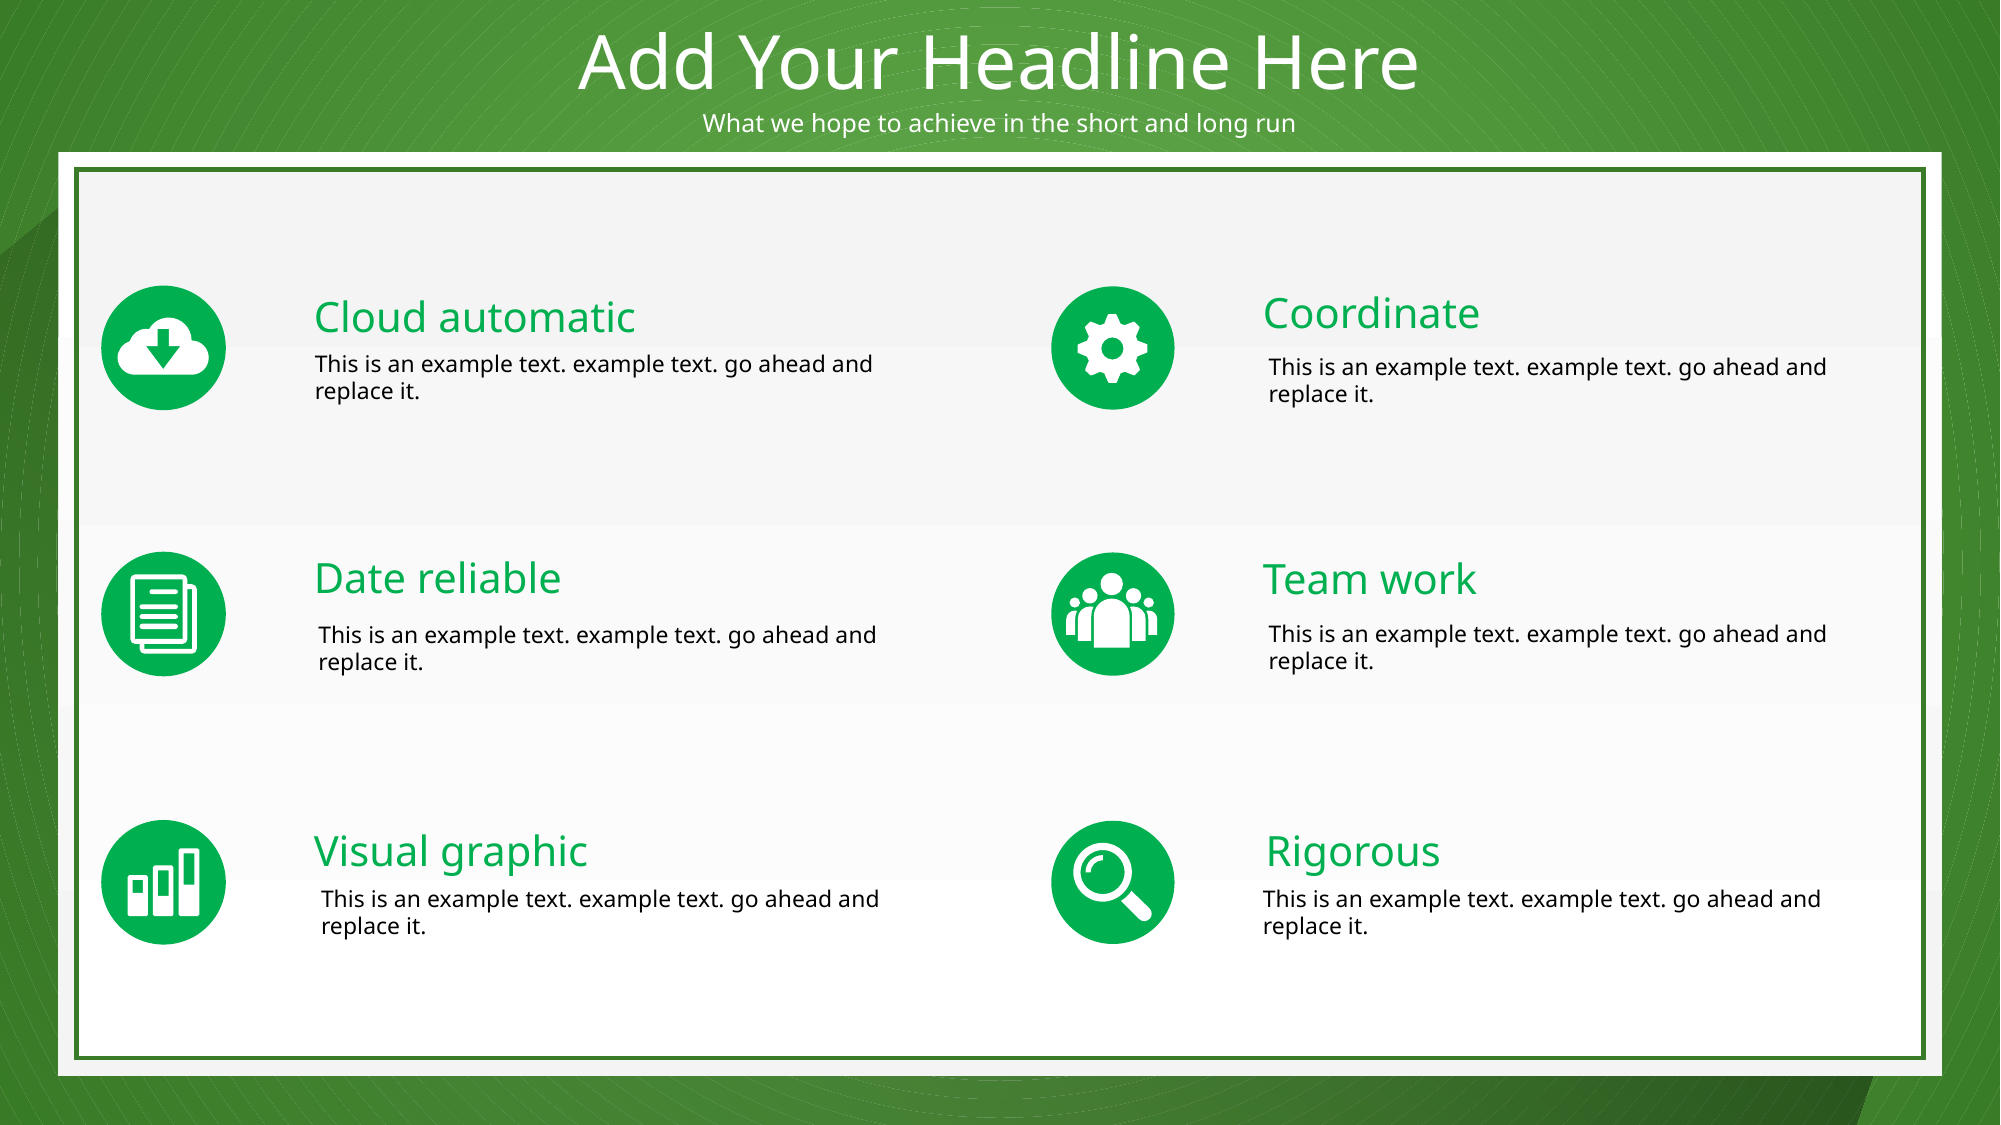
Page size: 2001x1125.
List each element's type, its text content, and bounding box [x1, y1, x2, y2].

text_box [101, 819, 226, 945]
text_box What we hope to achieve in the short and long run [687, 97, 1313, 145]
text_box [101, 551, 226, 677]
text_box [0, 206, 1874, 1125]
text_box Add Your Headline Here [563, 7, 1437, 113]
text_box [1248, 817, 1893, 920]
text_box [298, 282, 971, 386]
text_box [298, 544, 952, 656]
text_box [1248, 545, 1899, 656]
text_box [1051, 820, 1175, 944]
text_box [101, 285, 226, 411]
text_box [1051, 552, 1175, 676]
text_box [76, 168, 1924, 1059]
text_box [1248, 279, 1899, 389]
text_box [57, 151, 1943, 1077]
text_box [1051, 286, 1175, 410]
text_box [298, 817, 972, 920]
